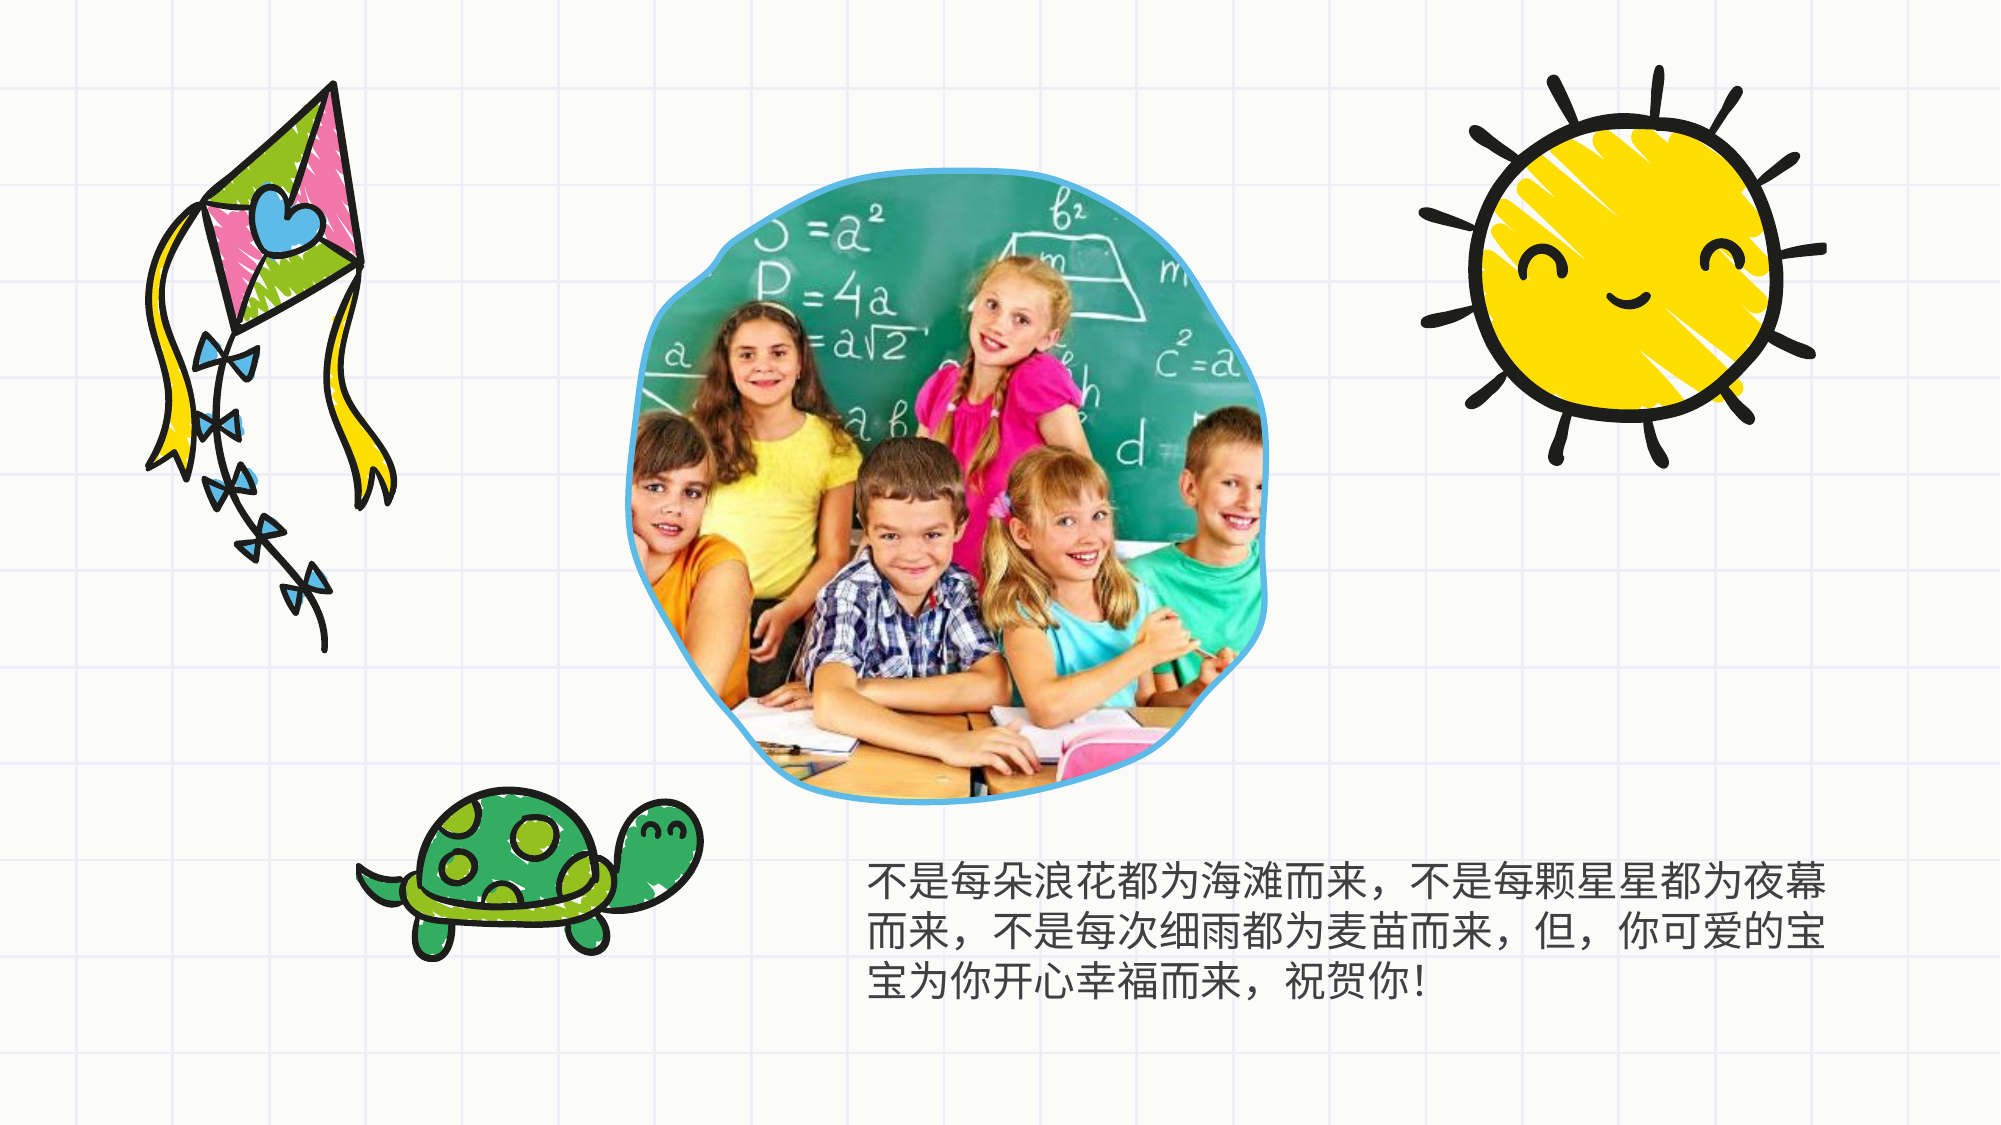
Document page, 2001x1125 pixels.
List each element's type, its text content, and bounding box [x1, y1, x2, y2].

picture [128, 80, 439, 620]
picture [1417, 63, 1827, 470]
picture [356, 170, 1266, 962]
text_box 不是每朵浪花都为海滩而来，不是每颗星星都为夜幕而来，不是每次细雨都为麦苗而来，但，你可爱的宝宝为你开心幸福而来，祝贺你！ [852, 847, 1853, 1012]
